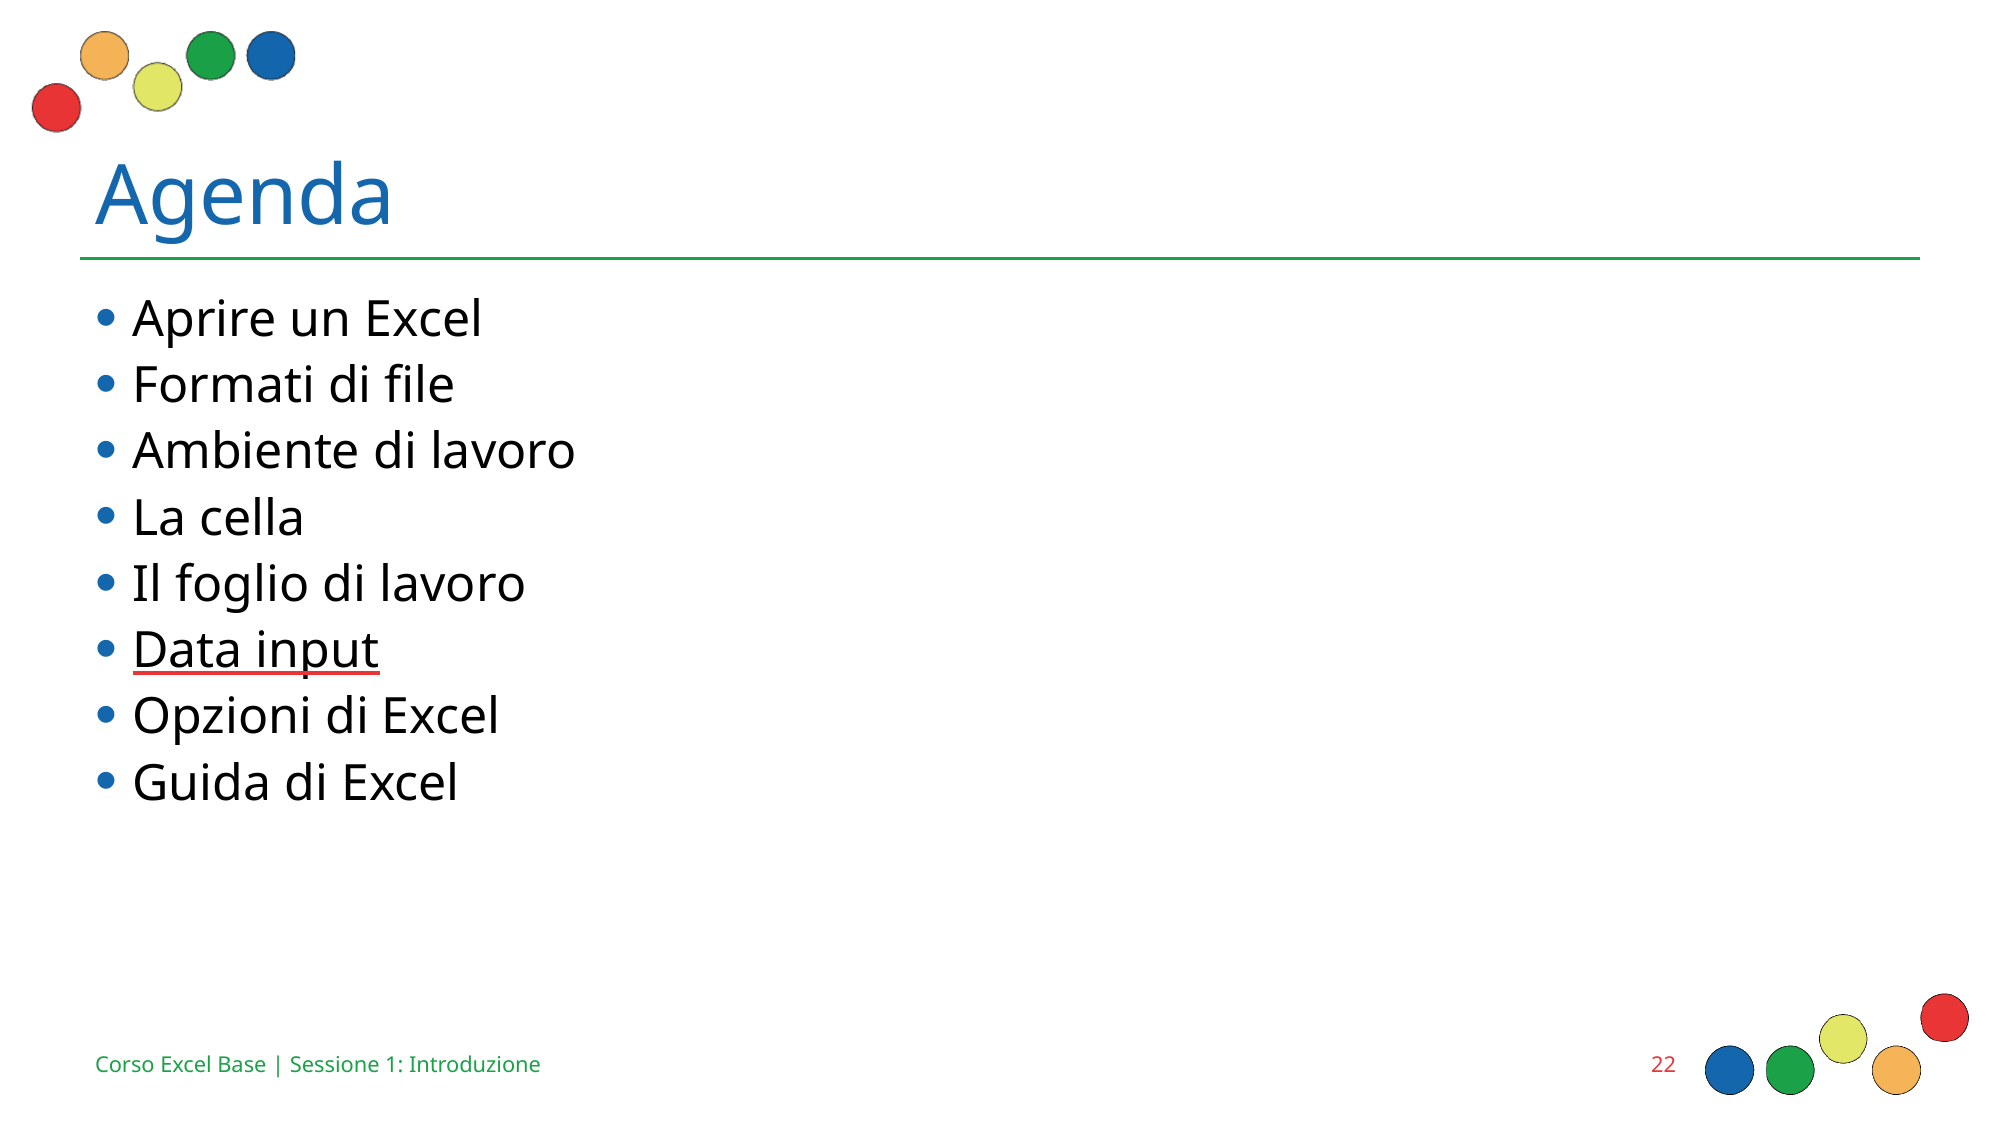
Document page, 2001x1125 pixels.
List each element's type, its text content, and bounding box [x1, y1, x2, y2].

footer Corso Excel Base | Sessione 1: Introduzione [80, 1035, 1571, 1096]
picture [29, 30, 295, 135]
list Aprire un Excel Formati di file Ambiente di lavoro La cella Il foglio di lavoro Data input Opzioni di Excel Guida di Excel [80, 278, 1920, 1011]
slide_number 22 [1583, 1035, 1692, 1096]
picture [1704, 990, 1971, 1096]
title Agenda [80, 123, 1920, 259]
